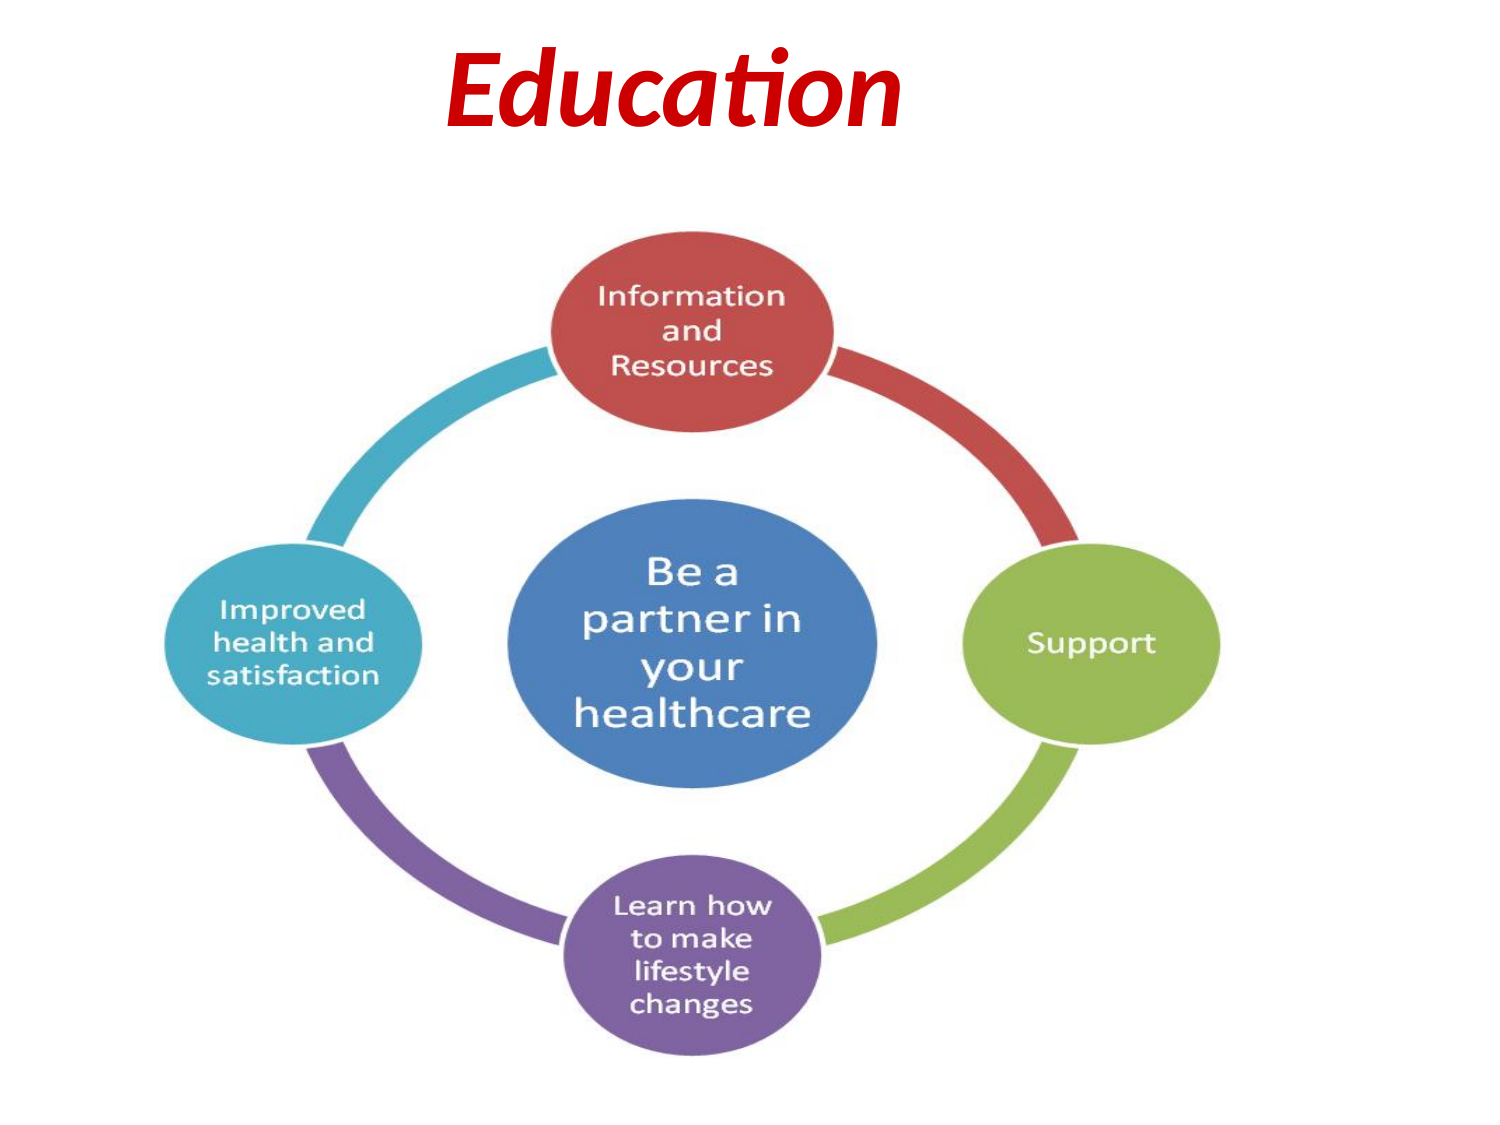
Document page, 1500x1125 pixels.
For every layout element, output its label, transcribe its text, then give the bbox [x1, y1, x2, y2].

title Education [37, 0, 1313, 175]
picture [159, 227, 1227, 1059]
